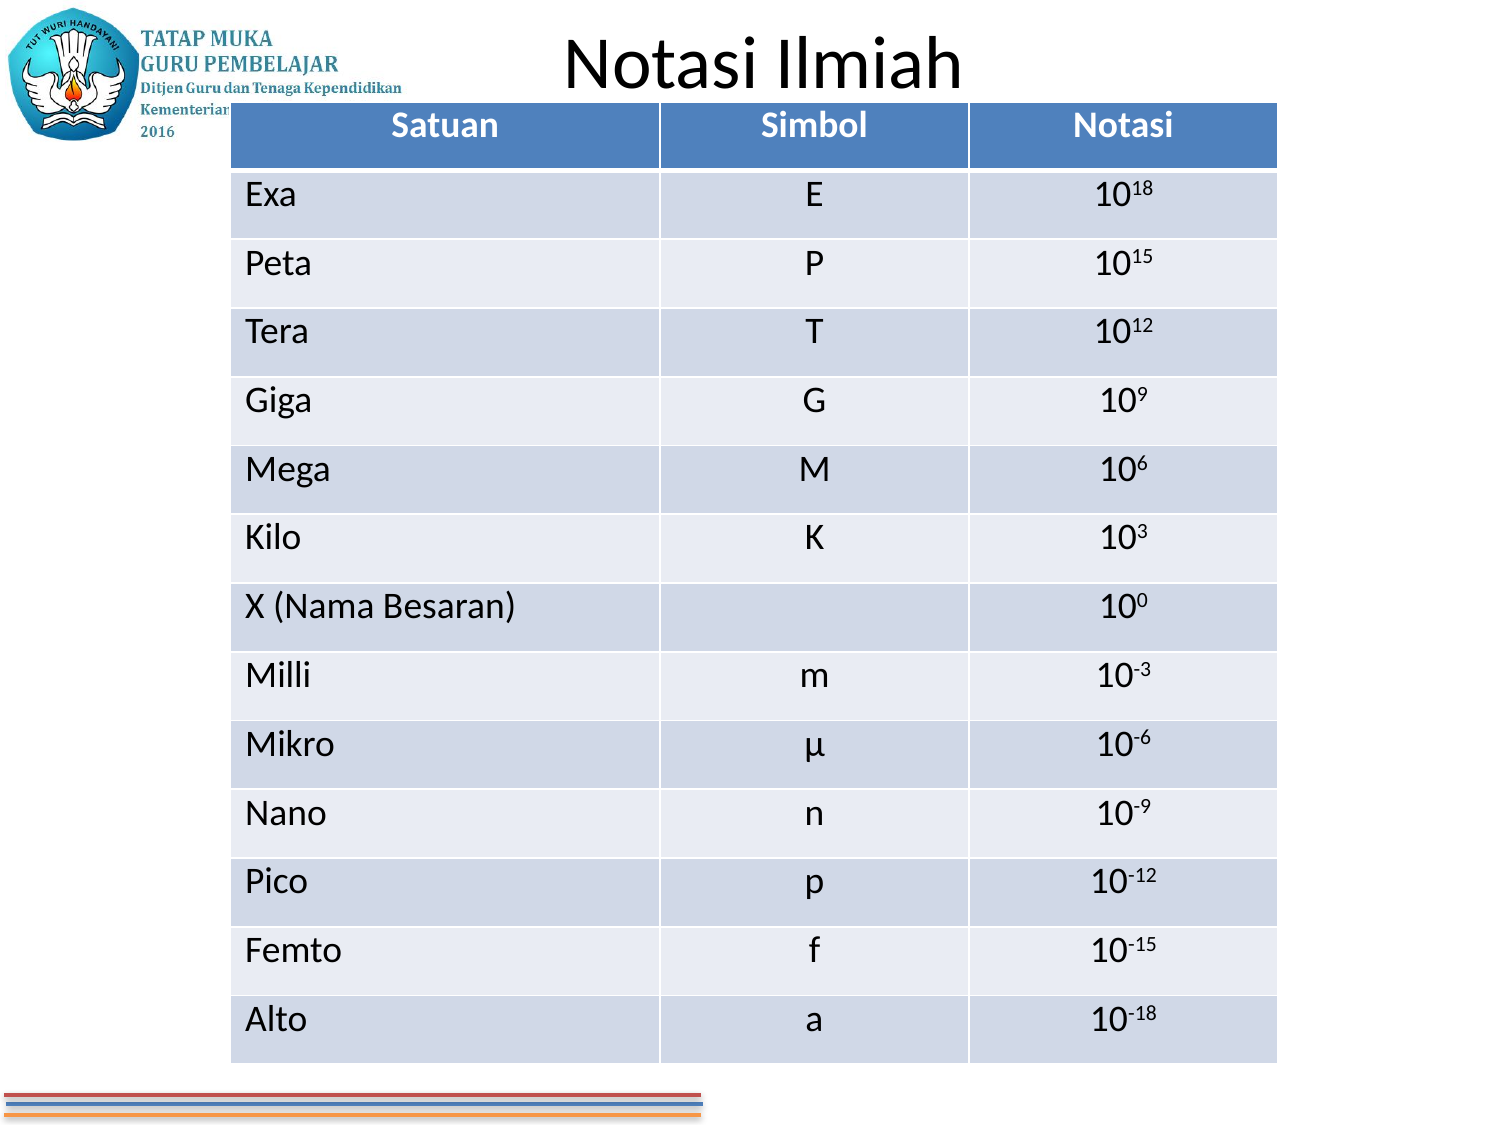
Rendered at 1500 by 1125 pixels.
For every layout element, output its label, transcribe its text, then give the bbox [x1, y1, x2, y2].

table_cell 10-3 [970, 653, 1277, 720]
table_cell Exa [231, 173, 659, 238]
table_cell Mega [231, 446, 659, 513]
table_cell n [661, 790, 968, 857]
table_cell Tera [231, 309, 659, 376]
table_cell G [661, 378, 968, 445]
table_cell Mikro [231, 721, 659, 788]
table_cell P [661, 240, 968, 307]
table_cell 10-9 [970, 790, 1277, 857]
table_cell 10-18 [970, 996, 1277, 1054]
table_cell 109 [970, 378, 1277, 445]
table_cell Alto [231, 996, 659, 1063]
table_cell p [661, 859, 968, 926]
table_cell Giga [231, 378, 659, 445]
table_cell 103 [970, 515, 1277, 582]
table_header Simbol [661, 103, 968, 168]
table_cell 10-15 [970, 928, 1277, 995]
table_cell Pico [231, 859, 659, 926]
table_cell X (Nama Besaran) [231, 584, 659, 651]
table_cell 100 [970, 584, 1277, 651]
table_cell T [661, 309, 968, 376]
picture [5, 0, 121, 149]
table_cell 106 [970, 446, 1277, 513]
table_cell M [661, 446, 968, 513]
table_cell a [661, 996, 968, 1063]
table_cell f [661, 928, 968, 995]
table_cell 10-6 [970, 721, 1277, 788]
table_cell Kilo [231, 515, 659, 582]
table_cell 1015 [970, 240, 1277, 307]
table_cell 1012 [970, 309, 1277, 376]
table_cell [661, 584, 968, 651]
table_cell Nano [231, 790, 659, 857]
table_cell µ [661, 721, 968, 788]
table_cell Peta [231, 240, 659, 307]
table_cell K [661, 515, 968, 582]
table_header Satuan [231, 103, 659, 168]
title Notasi Ilmiah [121, 0, 1407, 153]
table_cell Femto [231, 928, 659, 995]
table_header Notasi [970, 103, 1277, 168]
text_box Eddy S [960, 1054, 1360, 1115]
table_cell m [661, 653, 968, 720]
table_cell E [661, 173, 968, 238]
table_cell 1018 [970, 173, 1277, 238]
table_cell 10-12 [970, 859, 1277, 926]
table_cell Milli [231, 653, 659, 720]
